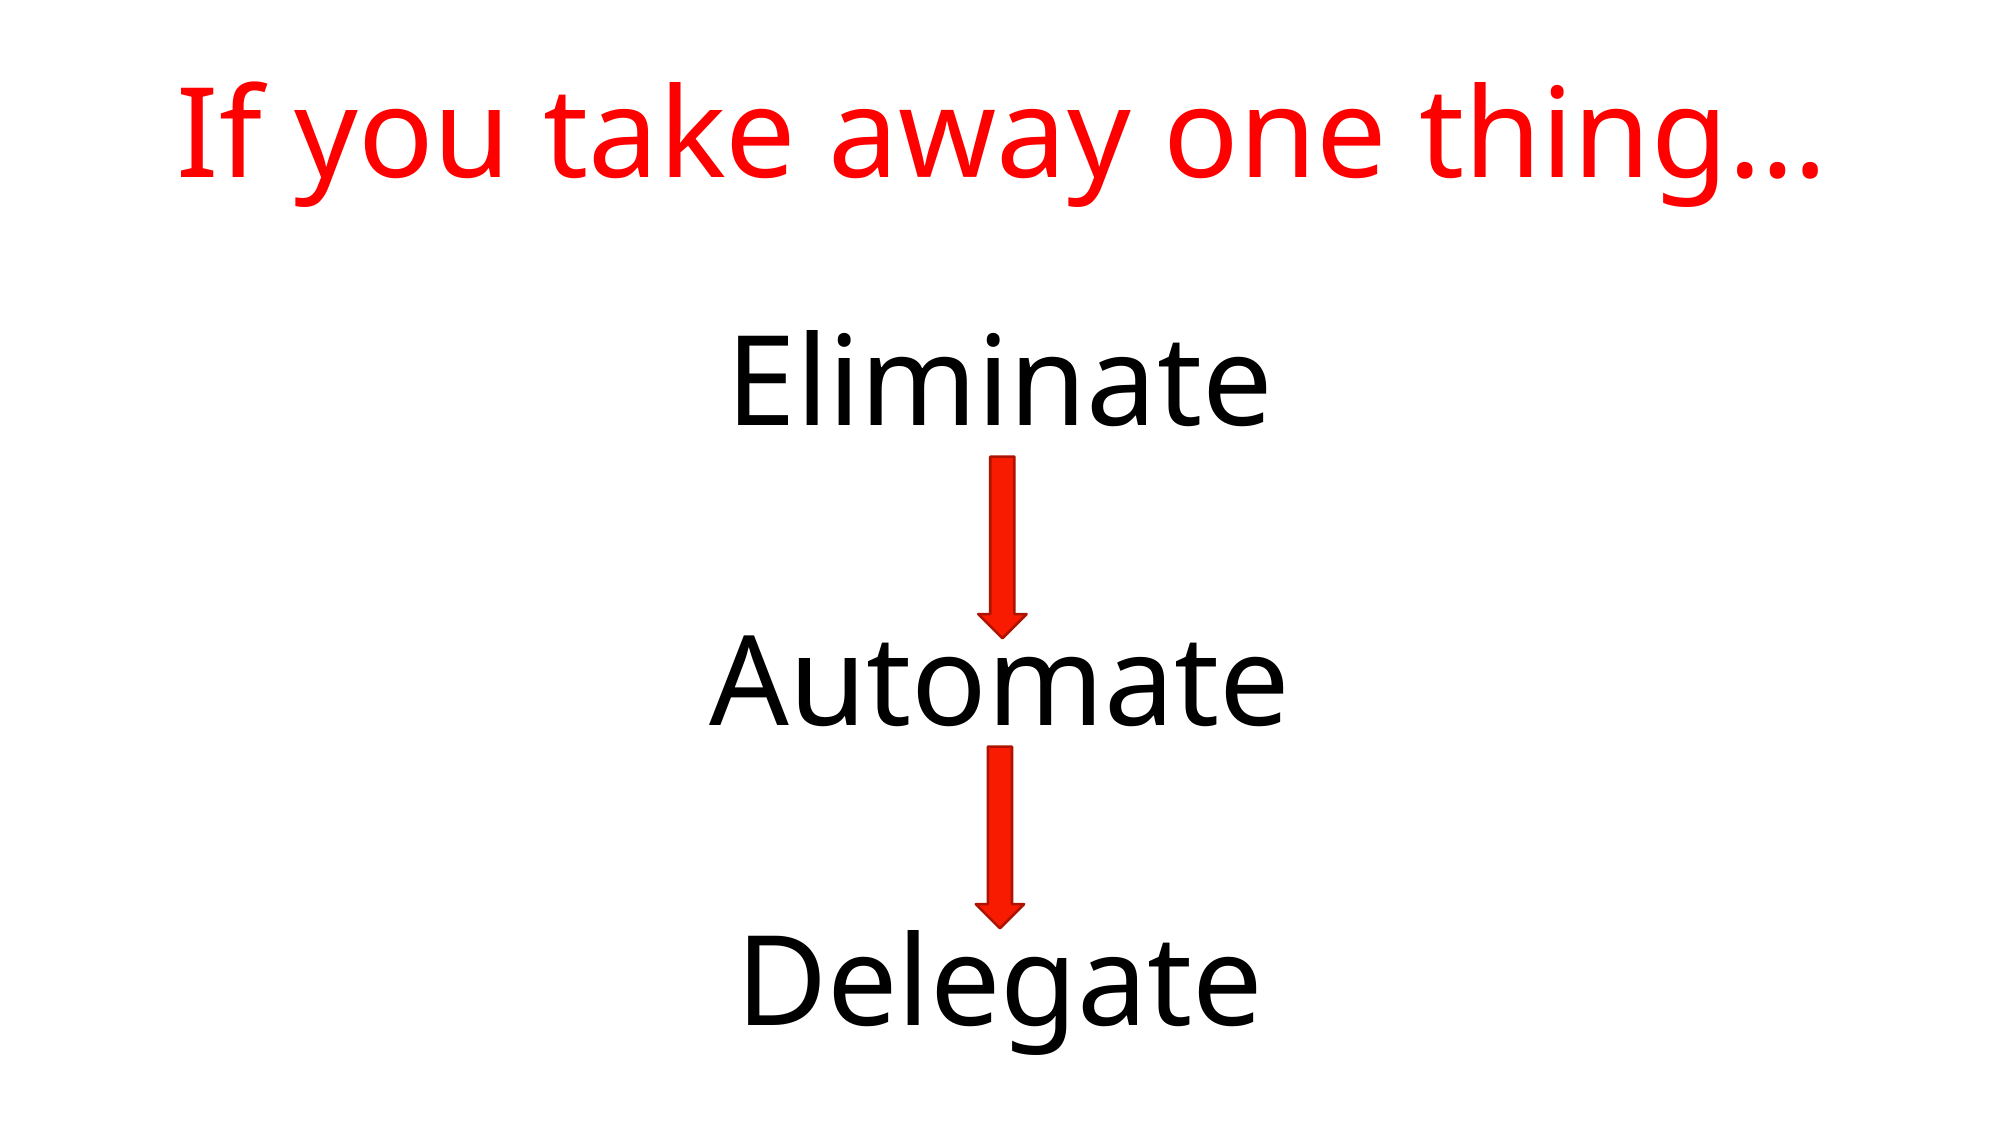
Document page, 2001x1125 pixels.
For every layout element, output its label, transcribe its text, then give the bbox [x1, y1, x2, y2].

text_box [974, 745, 1026, 930]
text_box [977, 455, 1028, 640]
text_box Eliminate Automate Delegate [684, 293, 1315, 1058]
text_box If you take away one thing… [161, 45, 1843, 210]
